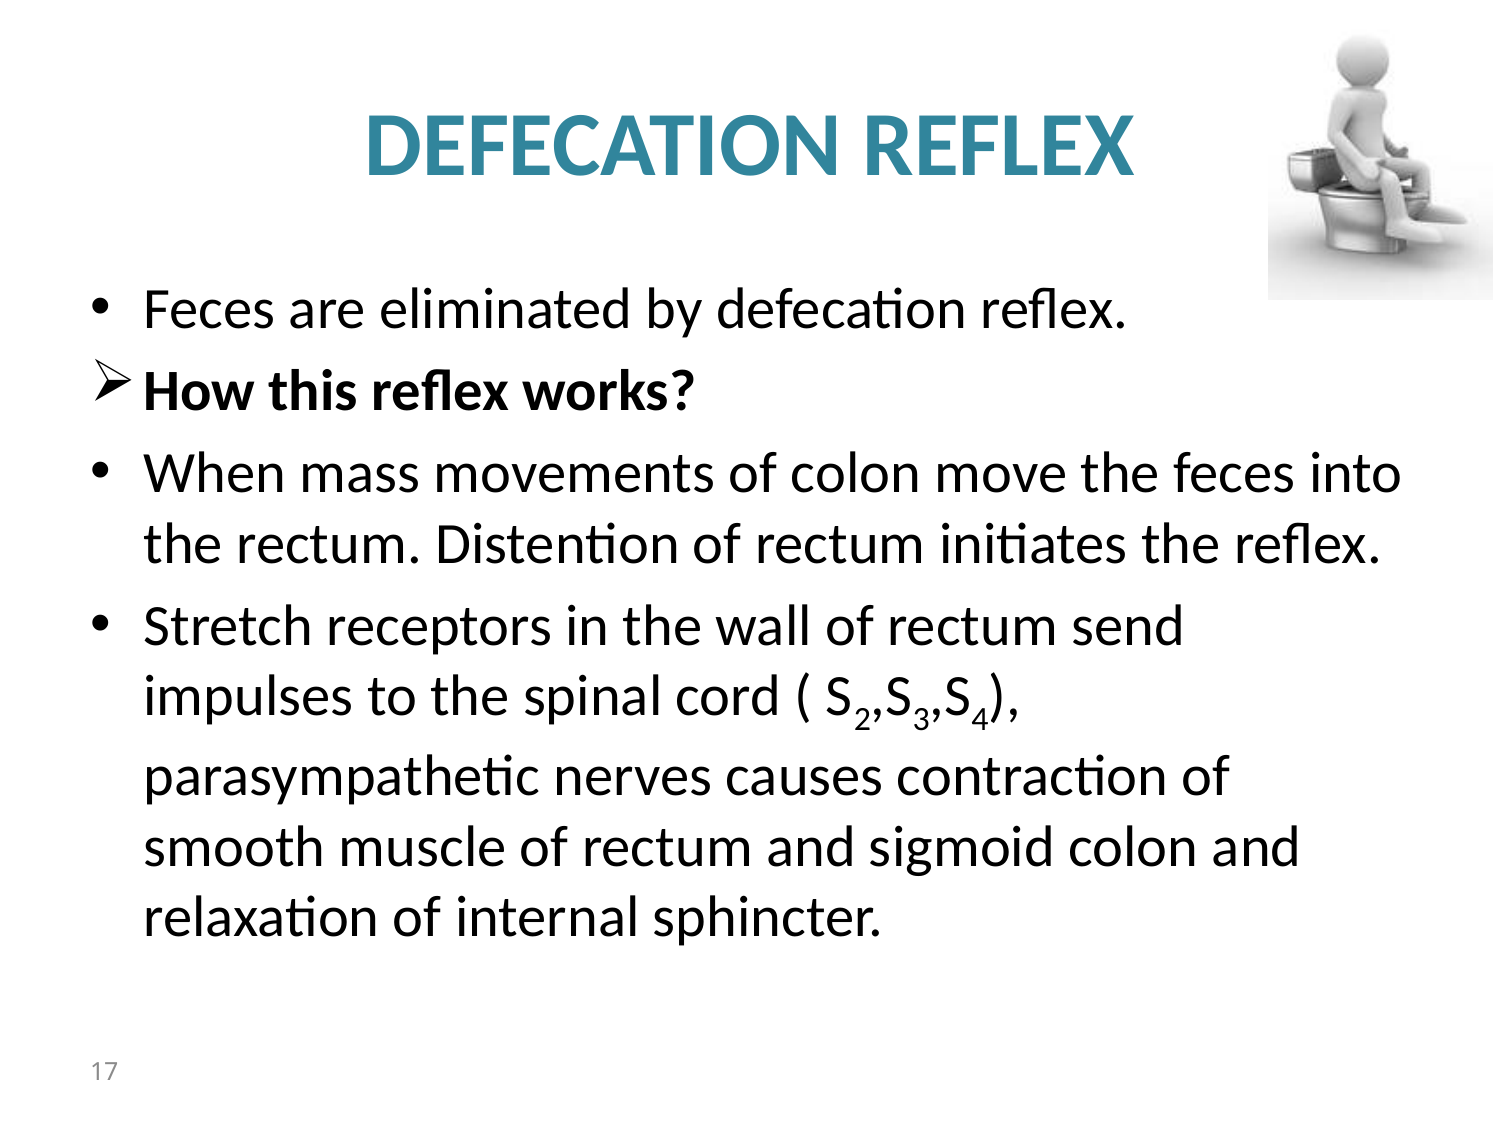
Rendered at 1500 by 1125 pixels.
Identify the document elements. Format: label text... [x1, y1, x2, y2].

slide_number 17 [75, 1042, 425, 1103]
list Feces are eliminated by defecation reflex. How this reflex works? When mass movements of colon move the feces into the rectum. Distention of rectum initiates the reflex. Stretch receptors in the wall of rectum send impulses to the spinal cord ( S2,S3,S4), parasympathetic nerves causes contraction of smooth muscle of rectum and sigmoid colon and relaxation of internal sphincter. [75, 262, 1425, 1005]
picture [1268, 2, 1493, 301]
title DEFECATION REFLEX [75, 45, 1263, 233]
